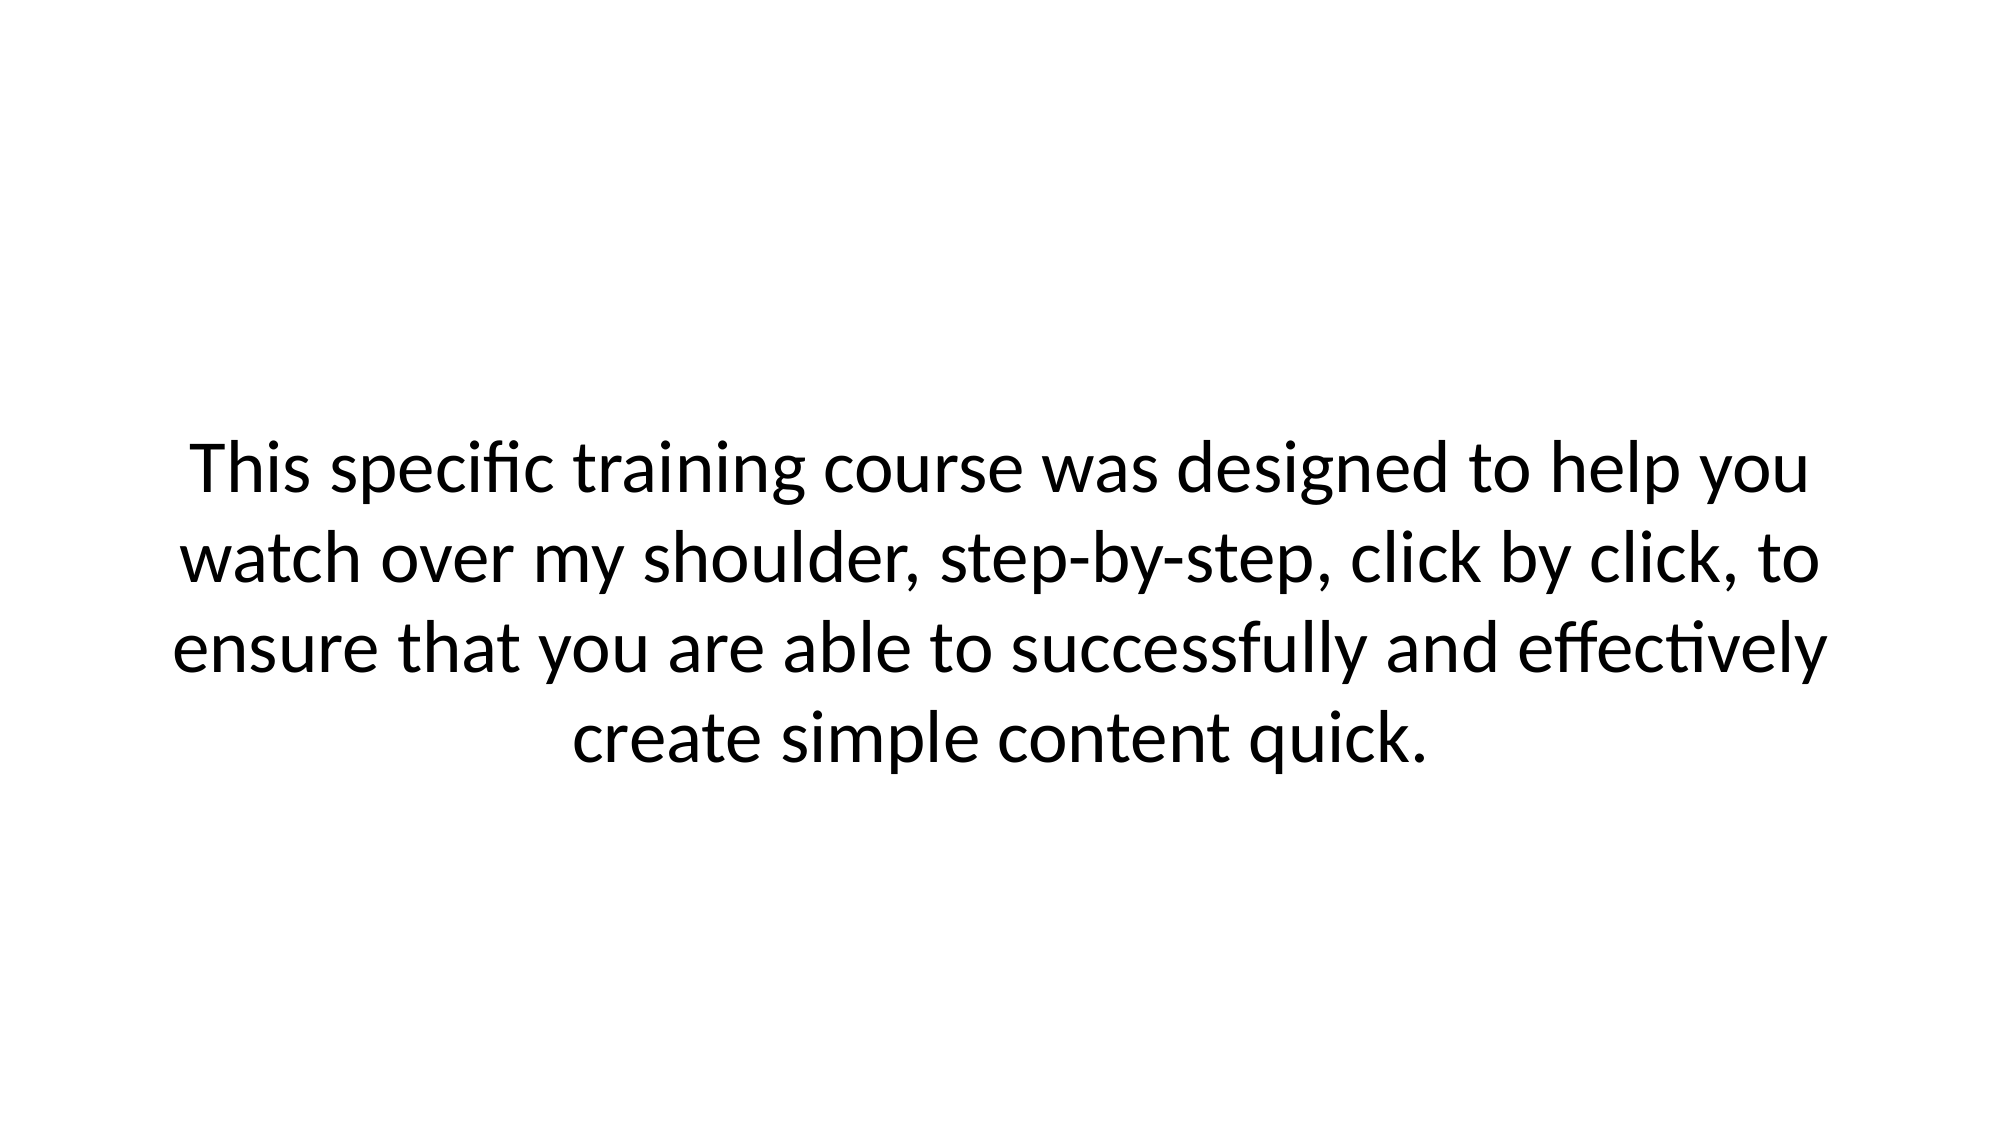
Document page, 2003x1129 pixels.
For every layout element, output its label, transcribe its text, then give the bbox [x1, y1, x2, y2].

title This specific training course was designed to help you watch over my shoulder, step-by-step, click by click, to ensure that you are able to successfully and effectively create simple content quick. [150, 350, 1853, 844]
